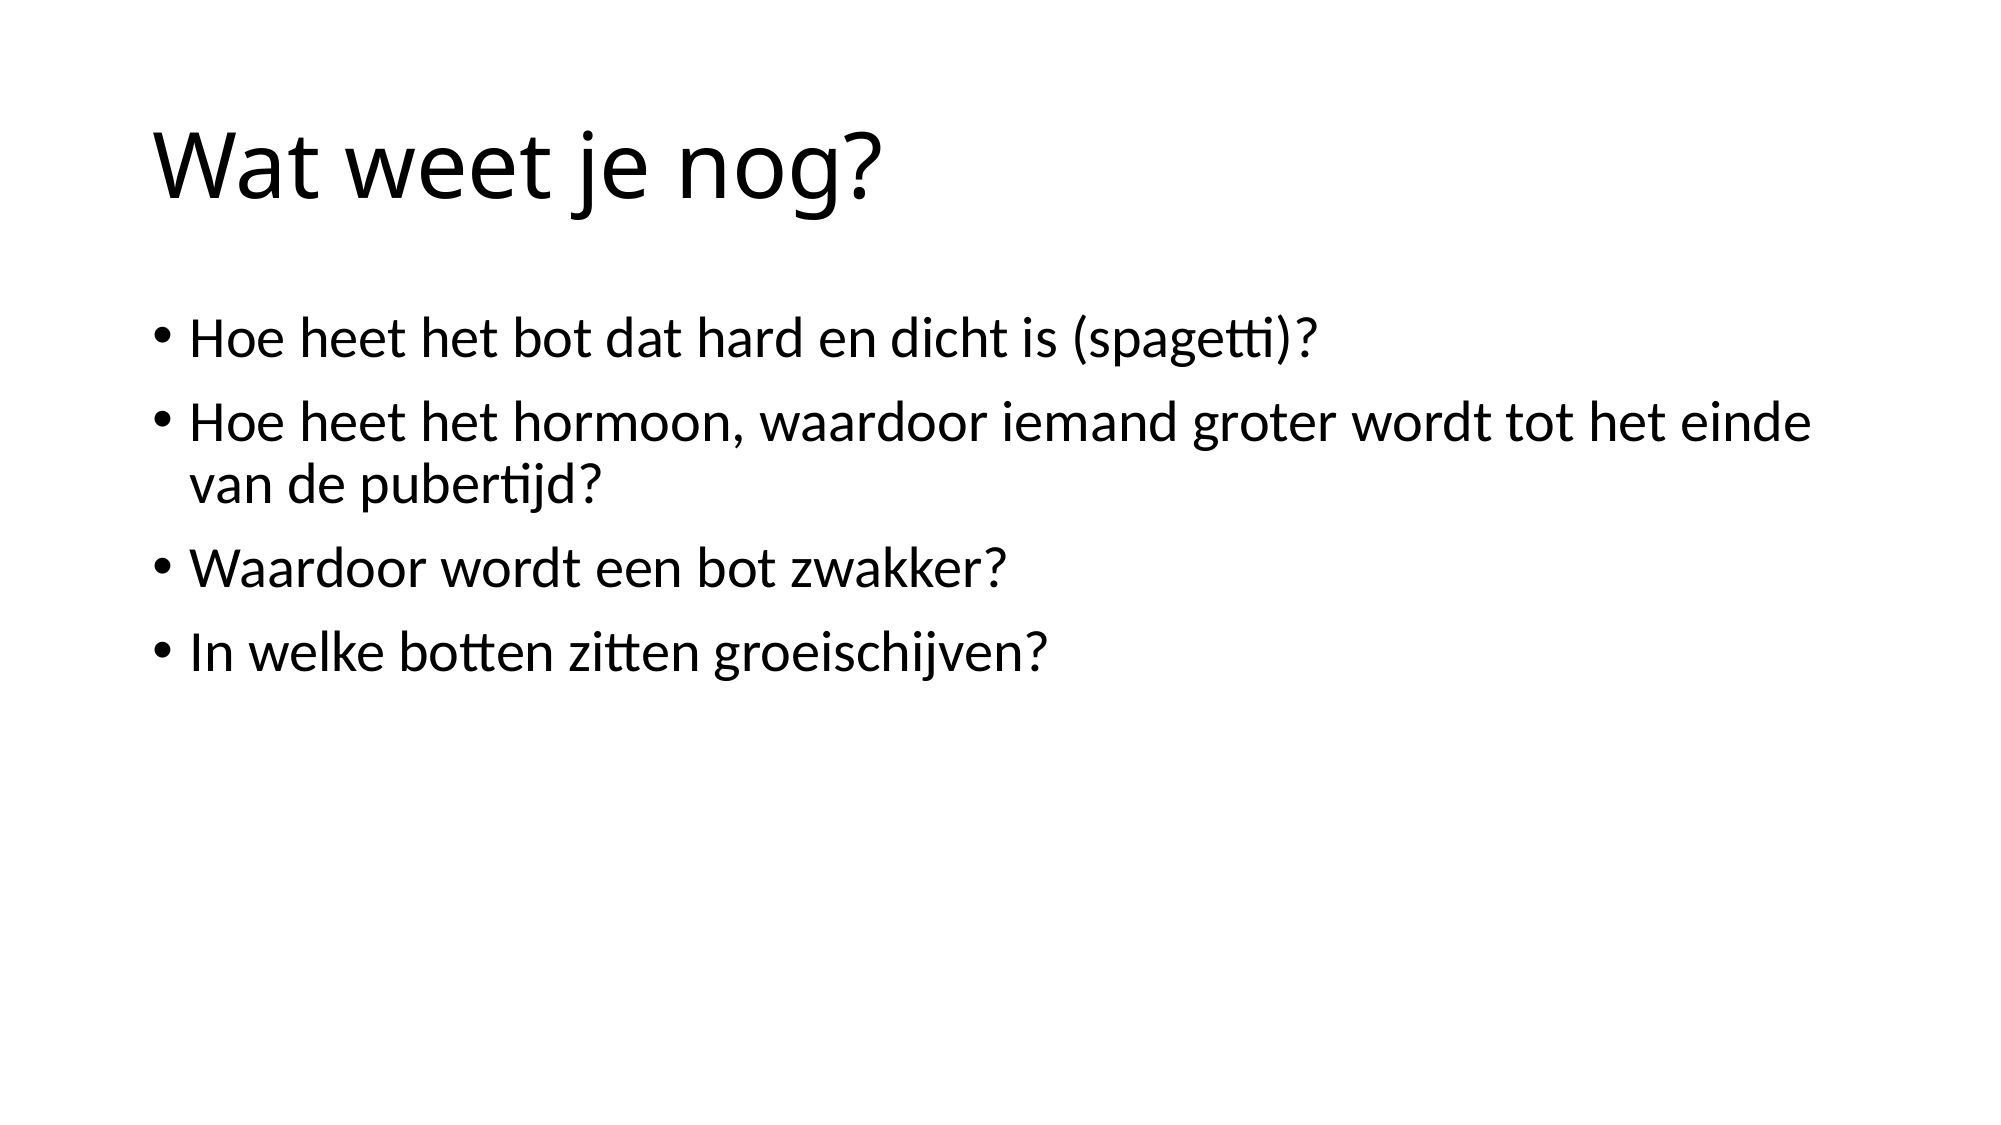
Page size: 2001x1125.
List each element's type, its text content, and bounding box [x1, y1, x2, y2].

title Wat weet je nog? [137, 59, 1863, 278]
list Hoe heet het bot dat hard en dicht is (spagetti)? Hoe heet het hormoon, waardoor iemand groter wordt tot het einde van de pubertijd? Waardoor wordt een bot zwakker? In welke botten zitten groeischijven? [137, 299, 1863, 1014]
